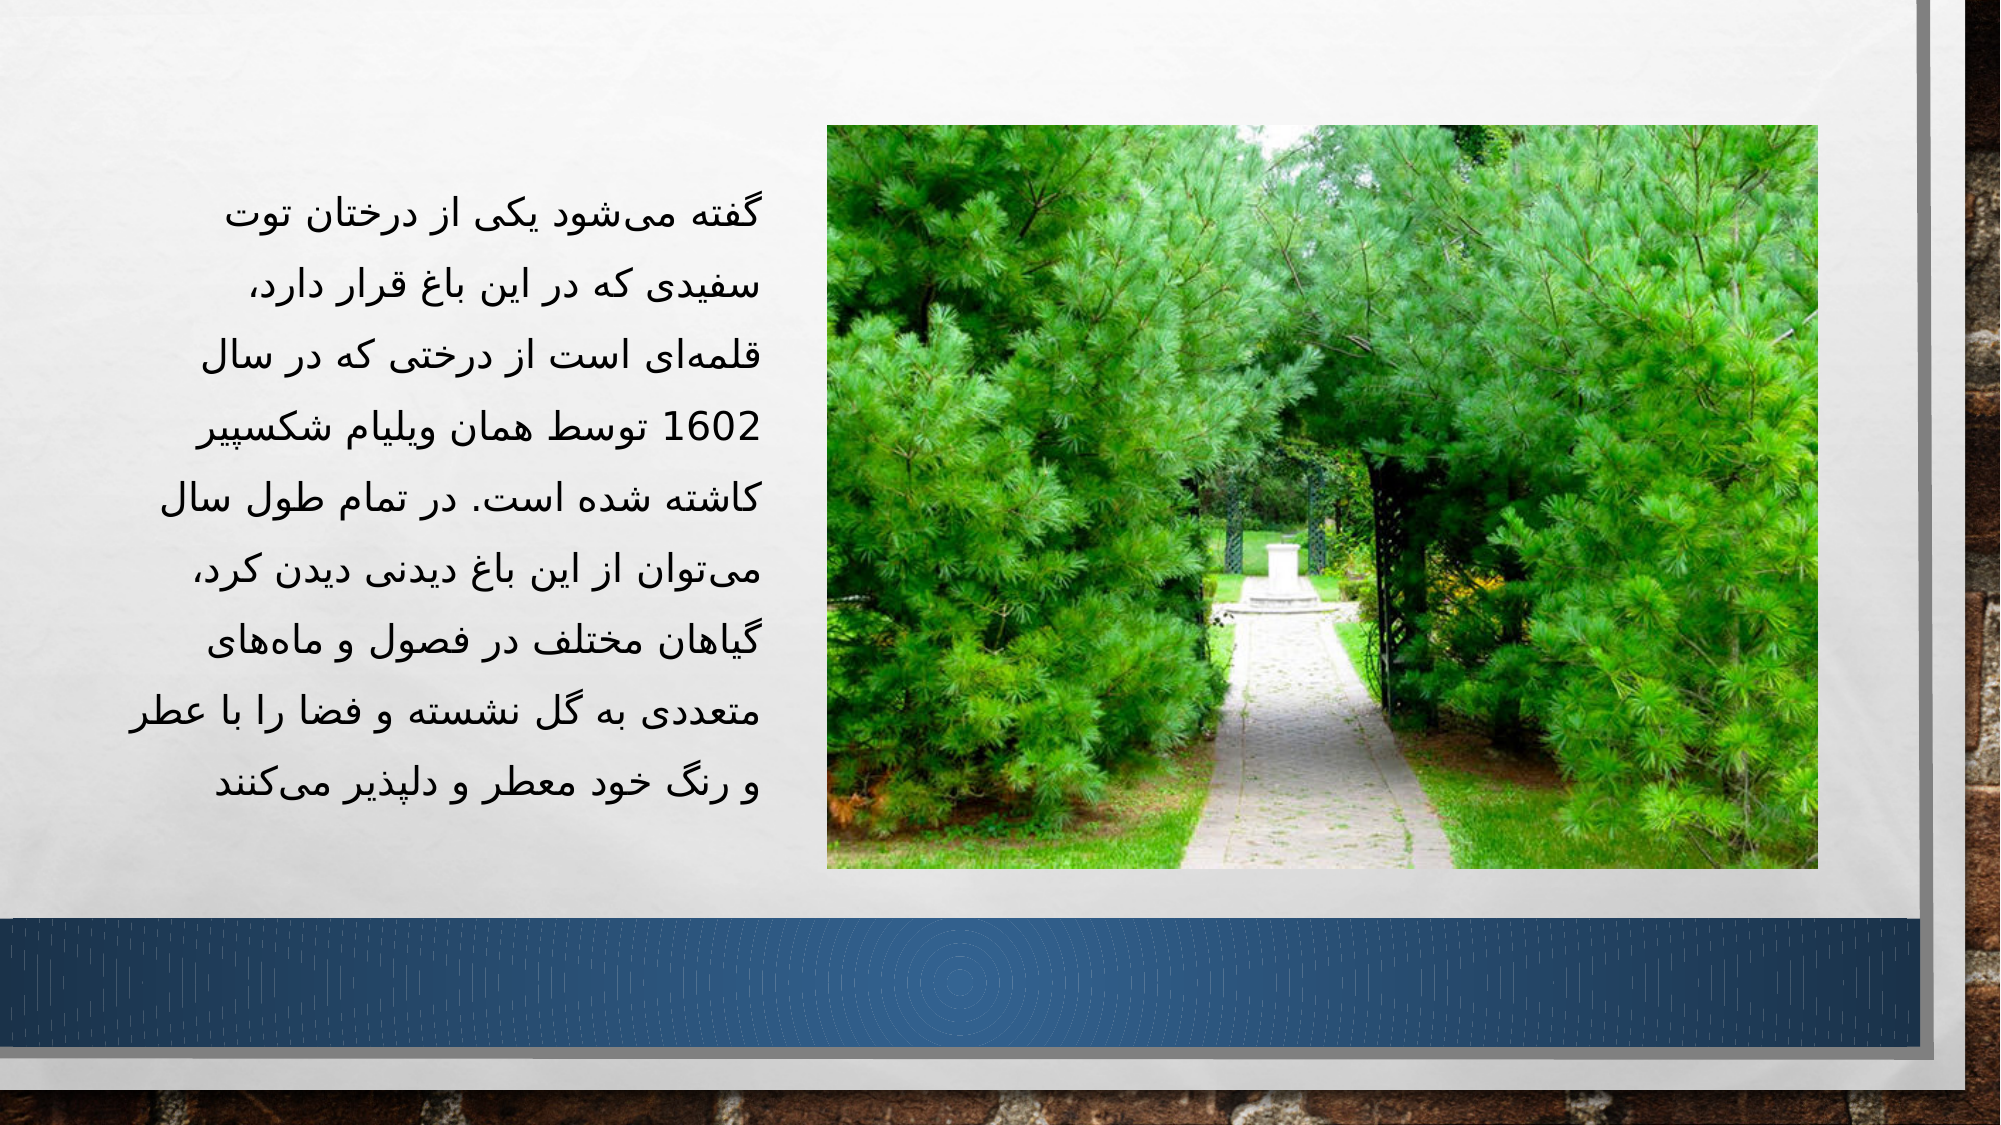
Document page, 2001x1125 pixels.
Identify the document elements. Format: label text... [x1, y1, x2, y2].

list گفته می‌شود یکی از درختان توت سفیدی که در این باغ قرار دارد، قلمه‌ای است از درختی که در سال 1602 توسط همان ویلیام شکسپیر کاشته شده است. در تمام طول سال می‌توان از این باغ دیدنی دیدن کرد، گیاهان مختلف در فصول و ماه‌های متعددی به گل نشسته و فضا را با عطر و رنگ خود معطر و دلپذیر می‌کنند [113, 156, 778, 882]
picture [0, 0, 2000, 1125]
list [827, 125, 1818, 869]
